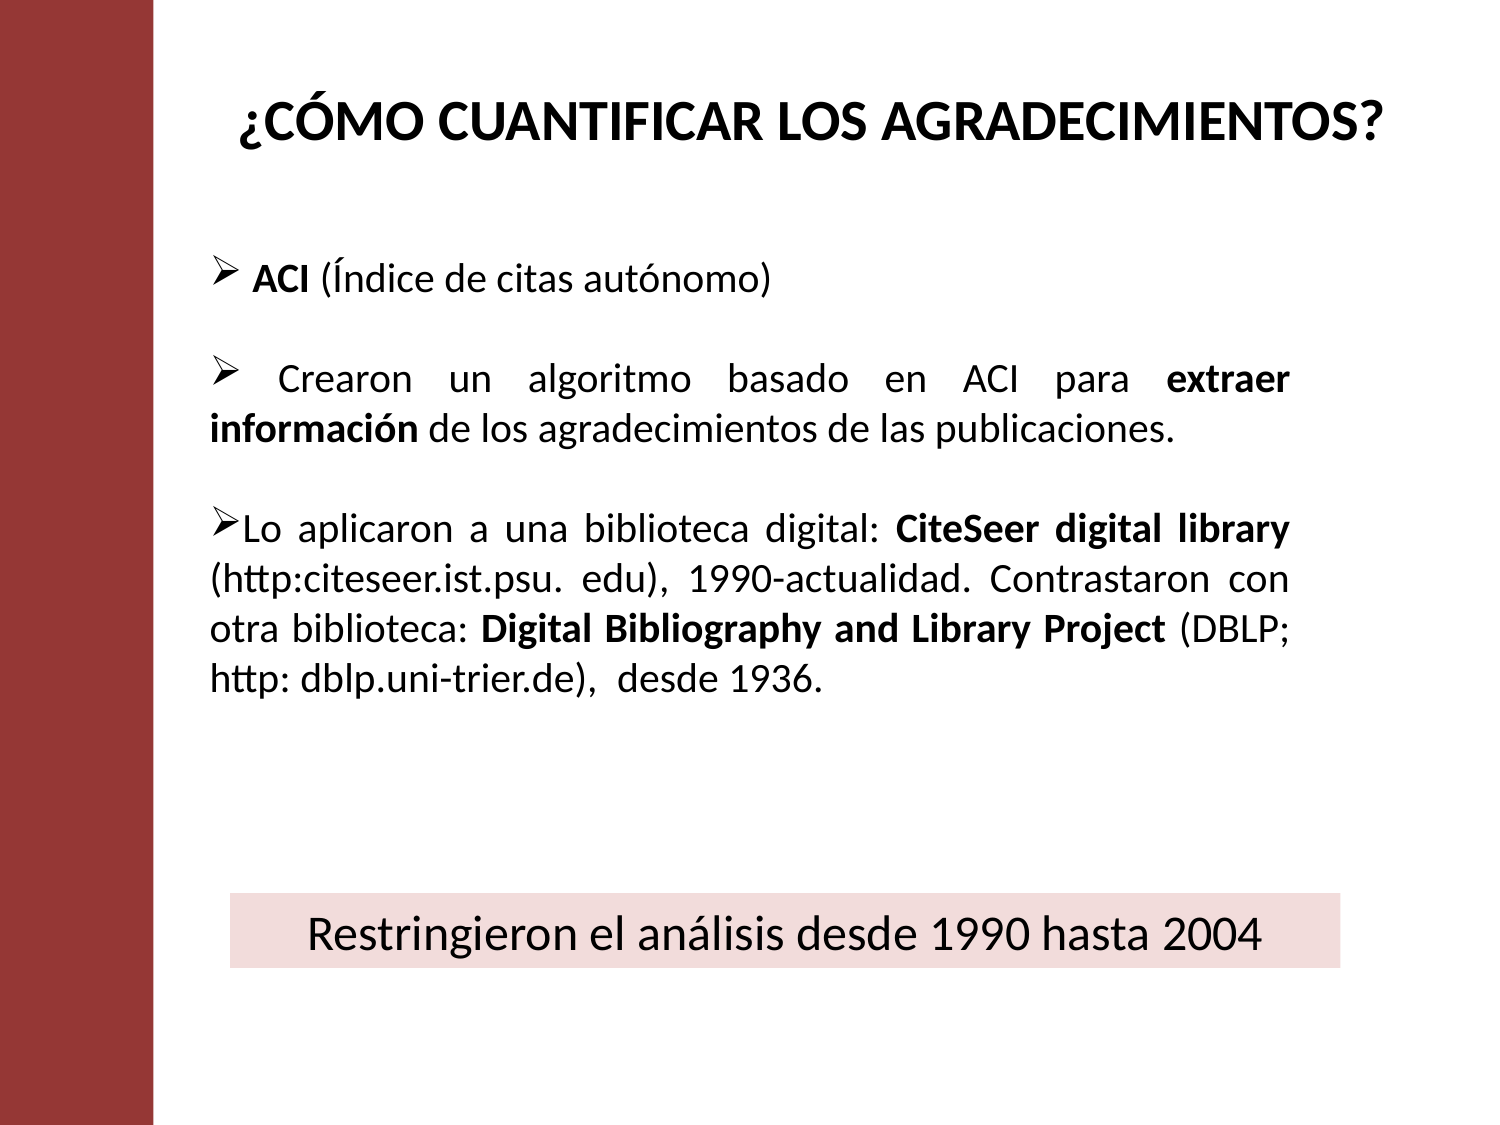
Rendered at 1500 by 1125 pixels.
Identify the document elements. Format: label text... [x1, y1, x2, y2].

text_box Restringieron el análisis desde 1990 hasta 2004 [230, 893, 1341, 968]
text_box ¿CÓMO CUANTIFICAR LOS AGRADECIMIENTOS? [159, 75, 1465, 160]
text_box ACI (Índice de citas autónomo) Crearon un algoritmo basado en ACI para extraer información de los agradecimientos de las publicaciones. Lo aplicaron a una biblioteca digital: CiteSeer digital library (http:citeseer.ist.psu. edu), 1990-actualidad. Contrastaron con otra biblioteca: Digital Bibliography and Library Project (DBLP; http: dblp.uni-trier.de), desde 1936. [194, 243, 1306, 844]
text_box [0, 0, 155, 1125]
